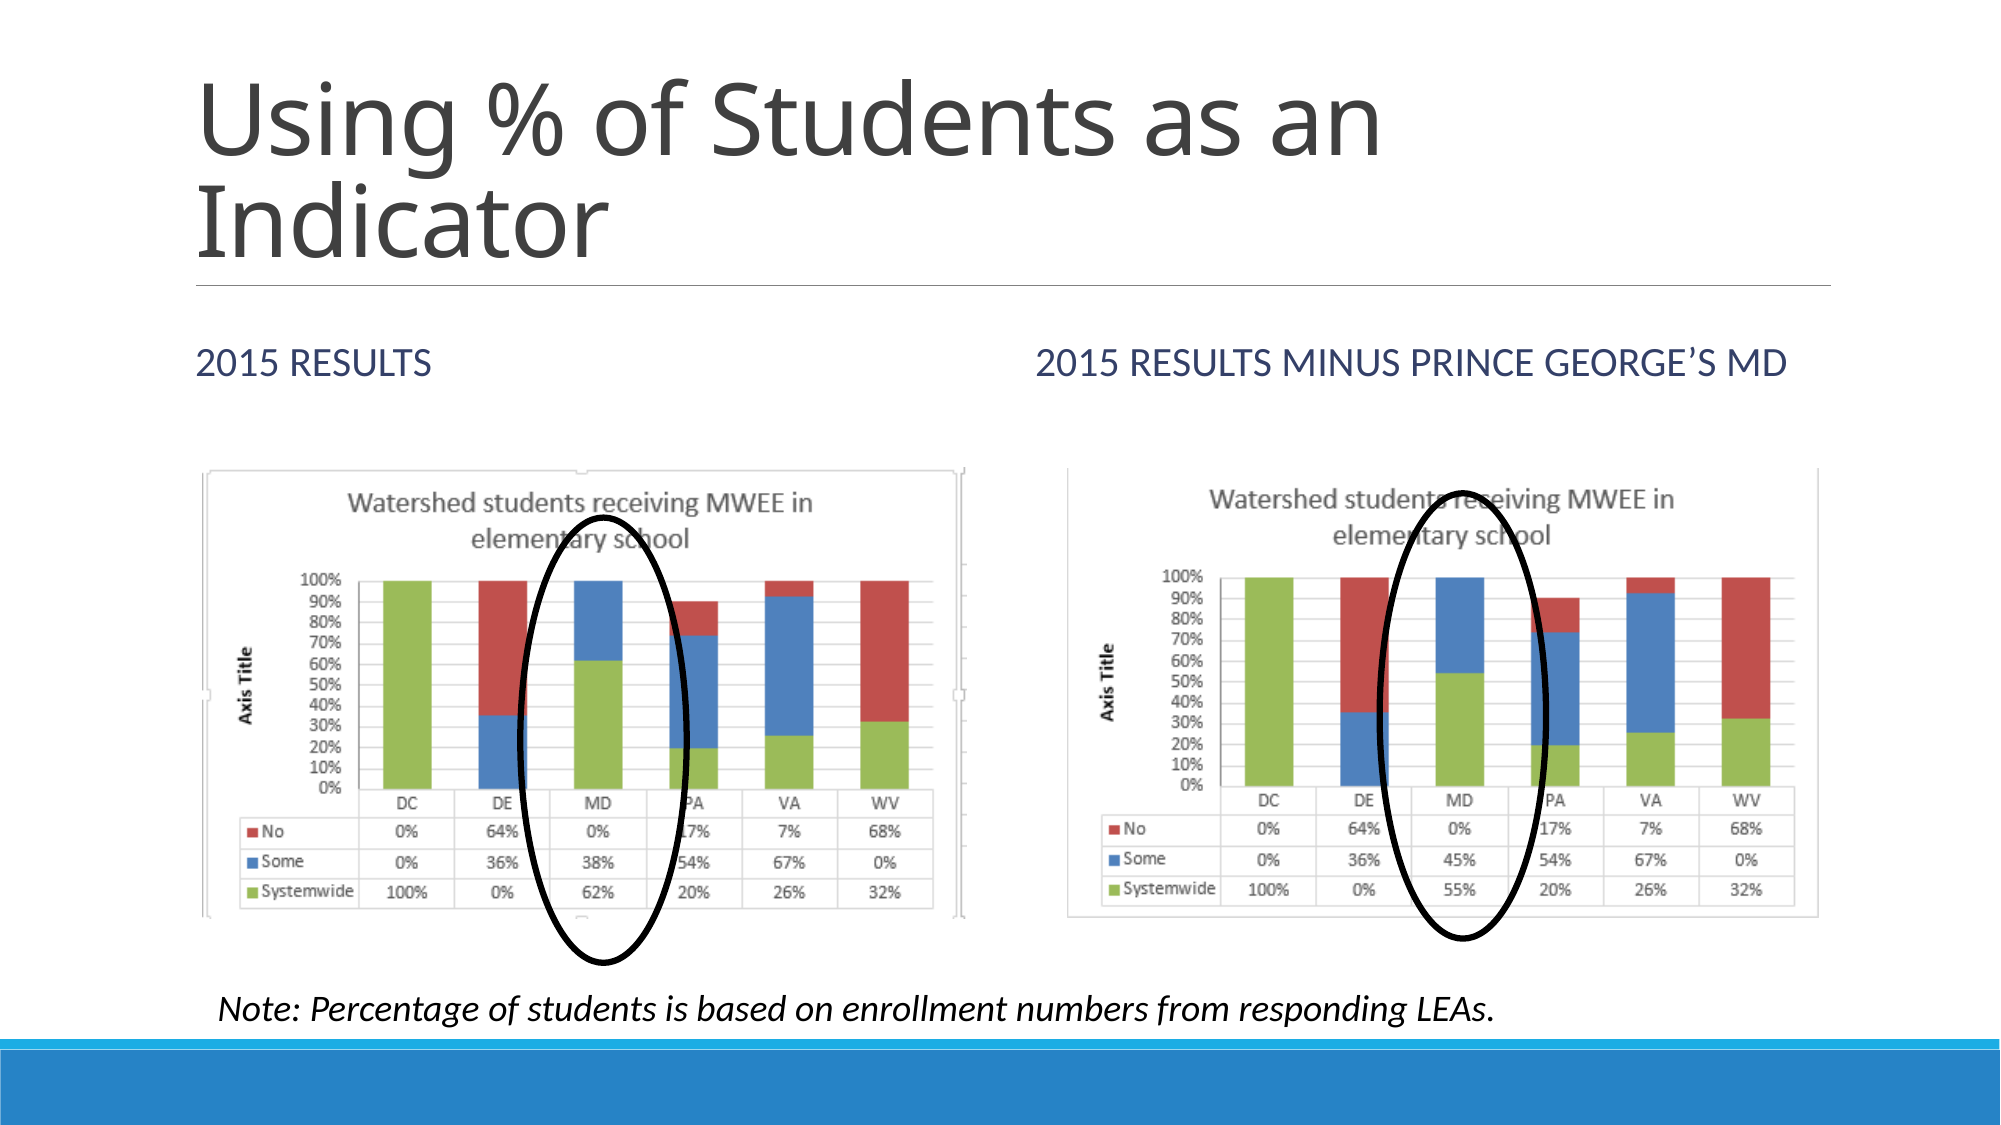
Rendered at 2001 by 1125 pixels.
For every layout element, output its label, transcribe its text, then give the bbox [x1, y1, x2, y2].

list 2015 Results [180, 302, 990, 424]
text_box [556, 927, 651, 965]
text_box Note: Percentage of students is based on enrollment numbers from responding LEAs. [202, 976, 1819, 1037]
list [1066, 468, 1820, 918]
title Using % of Students as an Indicator [180, 47, 1830, 285]
text_box [1432, 925, 1494, 940]
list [202, 466, 968, 920]
list 2015 Results minus Prince George’s MD [1020, 302, 1830, 424]
